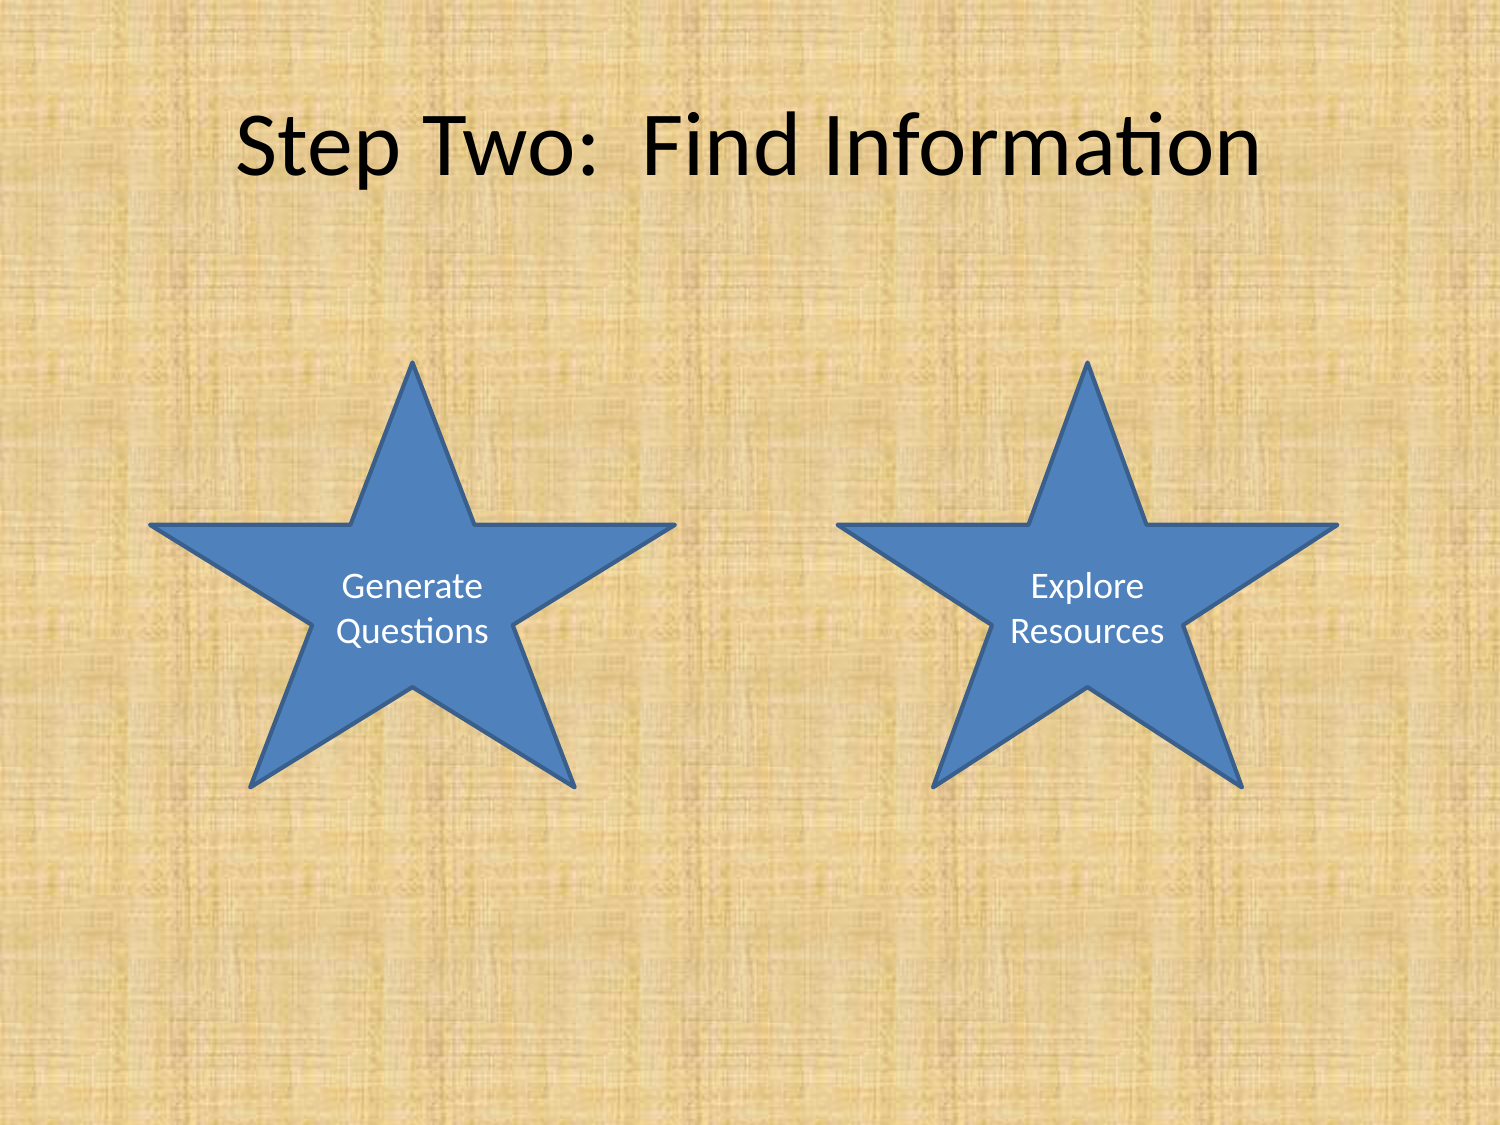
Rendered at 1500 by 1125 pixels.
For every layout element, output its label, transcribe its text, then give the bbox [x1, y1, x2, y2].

picture [0, 0, 1500, 1125]
text_box Explore Resources [835, 360, 1340, 790]
title Step Two: Find Information [75, 45, 1425, 233]
text_box Generate Questions [147, 360, 677, 790]
